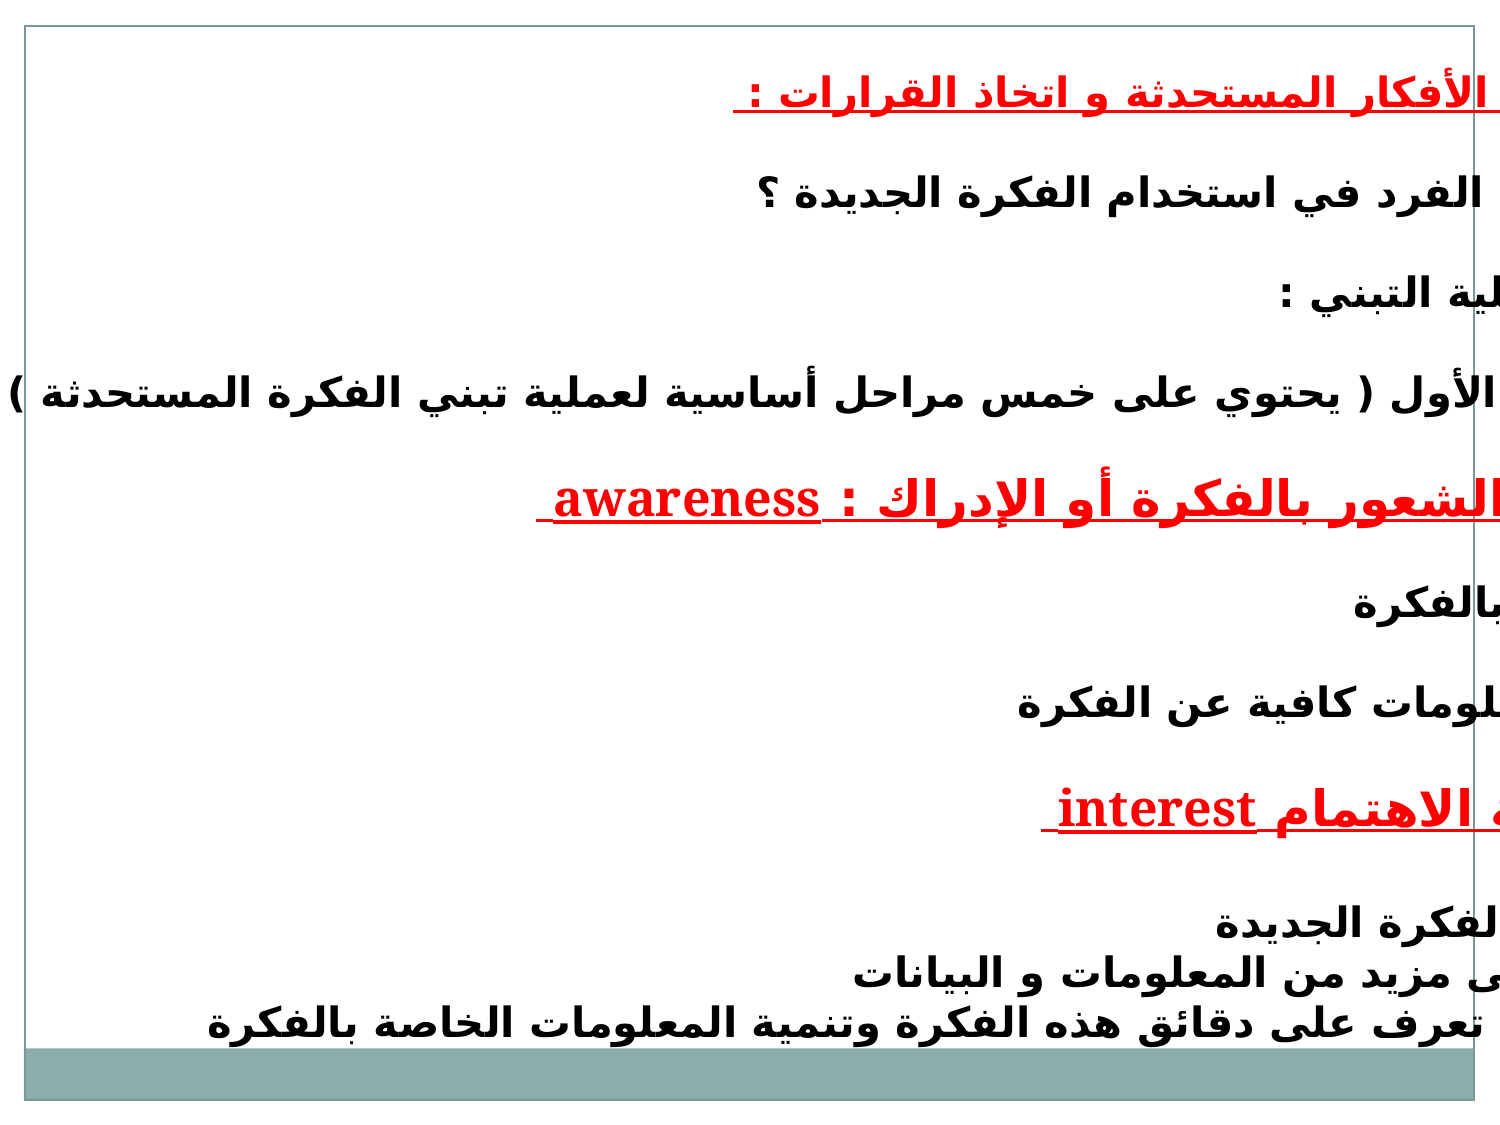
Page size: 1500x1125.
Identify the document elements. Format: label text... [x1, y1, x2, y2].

text_box عملية تبني الأفكار المستحدثة و اتخاذ القرارات : متى يشرع الفرد في استخدام الفكرة الجديدة ؟ مراحل عملية التبني : 1- النموذج الأول ( يحتوي على خمس مراحل أساسية لعملية تبني الفكرة المستحدثة ) أ/ مرحلة الشعور بالفكرة أو الإدراك : awareness الإحساس بالفكرة الحاجة لمعلومات كافية عن الفكرة ب/ مرحلة الاهتمام interest الاهتمام بالفكرة الجديدة الحرص على مزيد من المعلومات و البيانات الرغبة في تعرف على دقائق هذه الفكرة وتنمية المعلومات الخاصة بالفكرة [0, 58, 1500, 1054]
